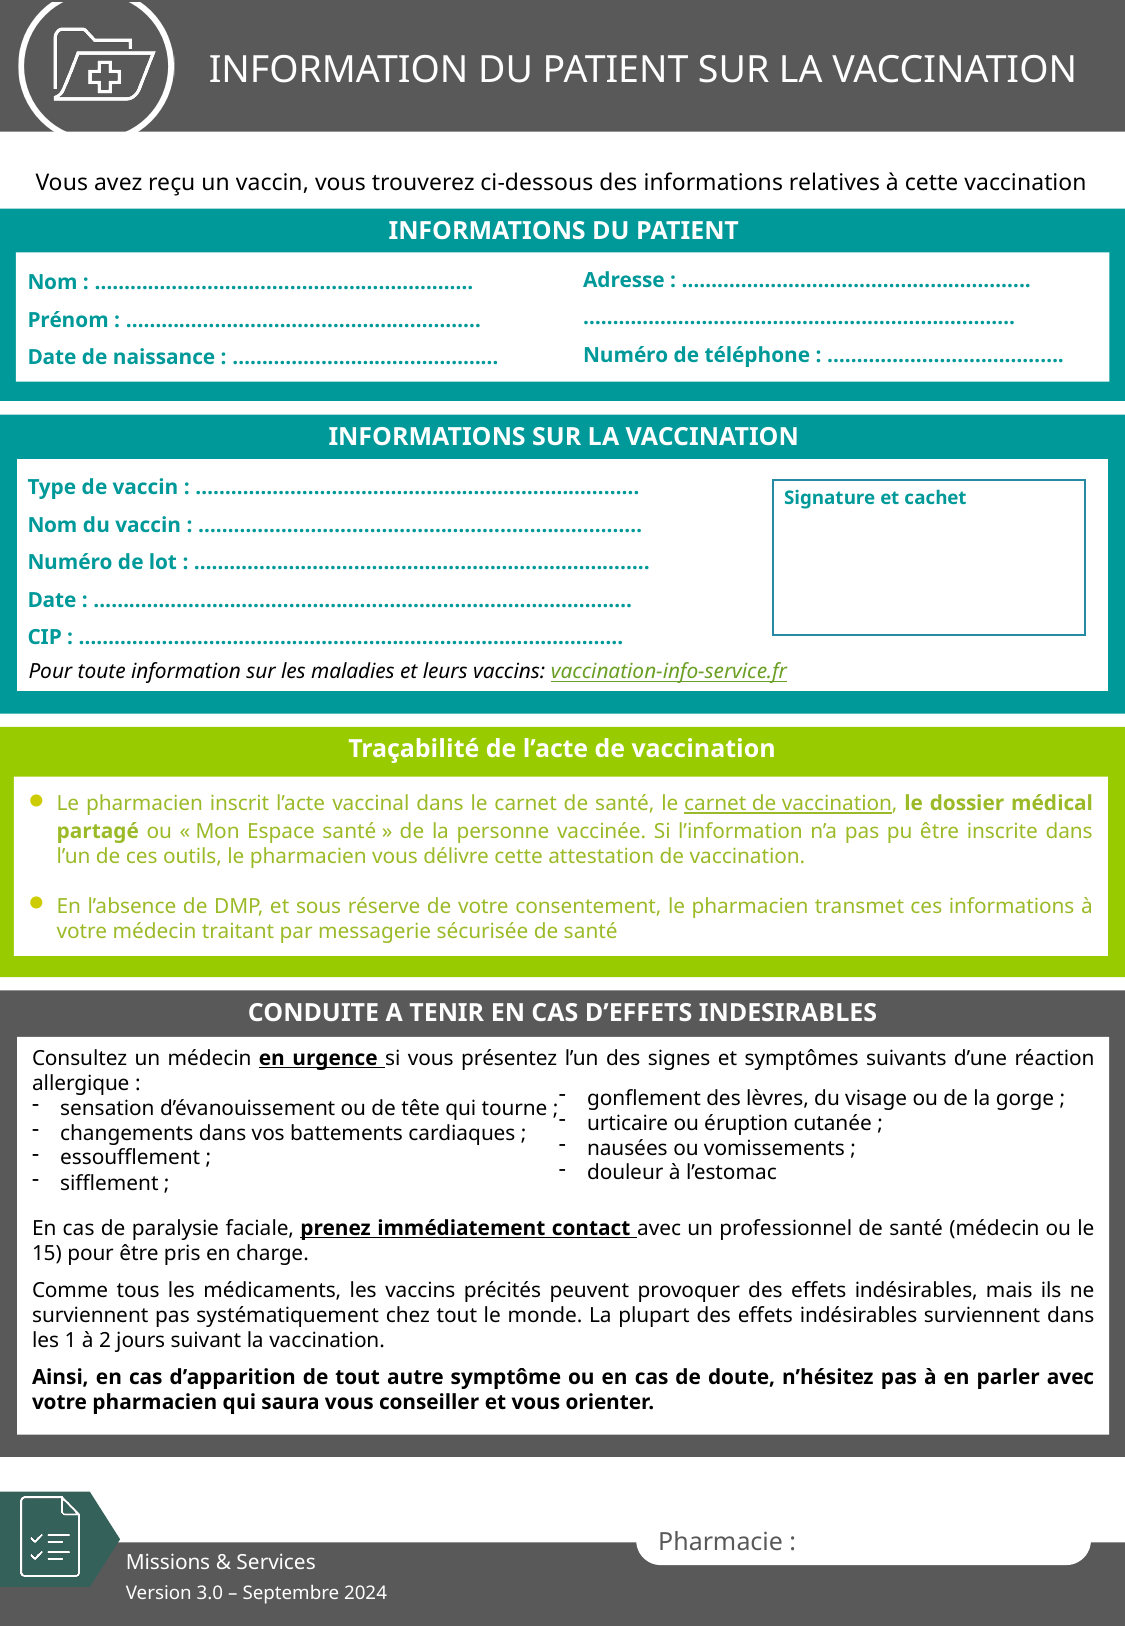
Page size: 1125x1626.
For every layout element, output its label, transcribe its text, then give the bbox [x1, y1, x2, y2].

text_box gonflement des lèvres, du visage ou de la gorge ; urticaire ou éruption cutanée ; nausées ou vomissements ; douleur à l’estomac [544, 1076, 1107, 1192]
text_box Type de vaccin : ………………………………………………………………… Nom du vaccin : ………………………………………………………………… Numéro de lot : ………………………………………………………………….. Date : ………………………………………………………………………………. CIP : ……………………………………………………………………………….. [12, 454, 748, 656]
text_box Consultez un médecin en urgence si vous présentez l’un des signes et symptômes suivants d’une réaction allergique : sensation d’évanouissement ou de tête qui tourne ; changements dans vos battements cardiaques ; essoufflement ; sifflement ; En cas de paralysie faciale, prenez immédiatement contact avec un professionnel de santé (médecin ou le 15) pour être pris en charge. Comme tous les médicaments, les vaccins précités peuvent provoquer des effets indésirables, mais ils ne surviennent pas systématiquement chez tout le monde. La plupart des effets indésirables surviennent dans les 1 à 2 jours suivant la vaccination. Ainsi, en cas d’apparition de tout autre symptôme ou en cas de doute, n’hésitez pas à en parler avec votre pharmacien qui saura vous conseiller et vous orienter. [16, 1036, 1110, 1436]
text_box [748, 458, 1109, 692]
text_box Traçabilité de l’acte de vaccination [0, 726, 1125, 978]
text_box Le pharmacien inscrit l’acte vaccinal dans le carnet de santé, le carnet de vaccination, le dossier médical partagé ou « Mon Espace santé » de la personne vaccinée. Si l’information n’a pas pu être inscrite dans l’un de ces outils, le pharmacien vous délivre cette attestation de vaccination. En l’absence de DMP, et sous réserve de votre consentement, le pharmacien transmet ces informations à votre médecin traitant par messagerie sécurisée de santé [13, 776, 1109, 957]
picture [18, 2, 175, 132]
text_box Signature et cachet [772, 479, 1086, 636]
text_box CONDUITE A TENIR EN CAS D’EFFETS INDESIRABLES [0, 989, 1125, 1458]
picture [20, 1496, 80, 1577]
text_box Pour toute information sur les maladies et leurs vaccins: vaccination-info-service.fr [13, 650, 902, 694]
text_box Adresse : ………………………………………………….. ………………………………………………………………. Numéro de téléphone : …………………………………. [568, 246, 1108, 374]
text_box [15, 251, 1110, 383]
text_box INFORMATIONS SUR LA VACCINATION [0, 414, 1125, 715]
text_box Vous avez reçu un vaccin, vous trouverez ci-dessous des informations relatives à cette vaccination [0, 159, 1125, 203]
title INFORMATION DU PATIENT SUR LA VACCINATION [161, 12, 1125, 128]
text_box Nom : ………………………………………………………. Prénom : …………………………………………………… Date de naissance : ……………………………………… [12, 249, 556, 377]
text_box INFORMATIONS DU PATIENT [0, 208, 1125, 402]
